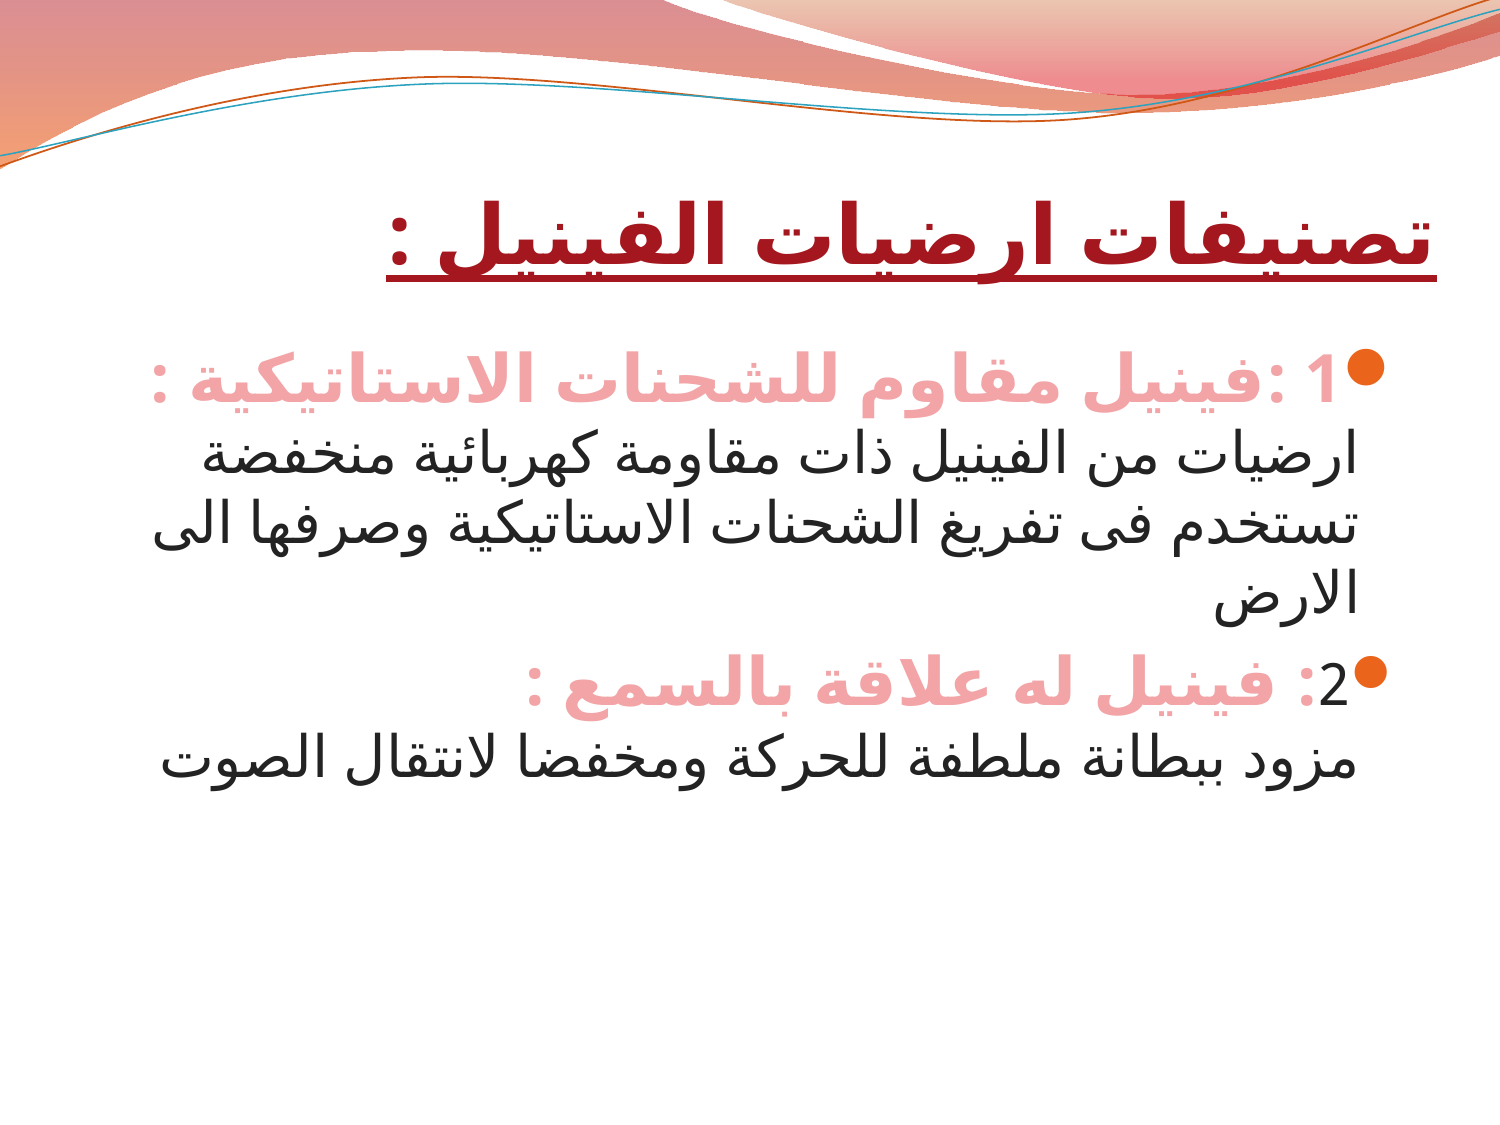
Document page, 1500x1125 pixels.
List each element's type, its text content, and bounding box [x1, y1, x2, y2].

title تصنيفات ارضيات الفينيل : [46, 93, 1437, 282]
list 1 :فينيل مقاوم للشحنات الاستاتيكية : ارضيات من الفينيل ذات مقاومة كهربائية منخفضة تستخدم فى تفريغ الشحنات الاستاتيكية وصرفها الى الارض 2: فينيل له علاقة بالسمع : مزود ببطانة ملطفة للحركة ومخفضا لانتقال الصوت [70, 328, 1421, 973]
